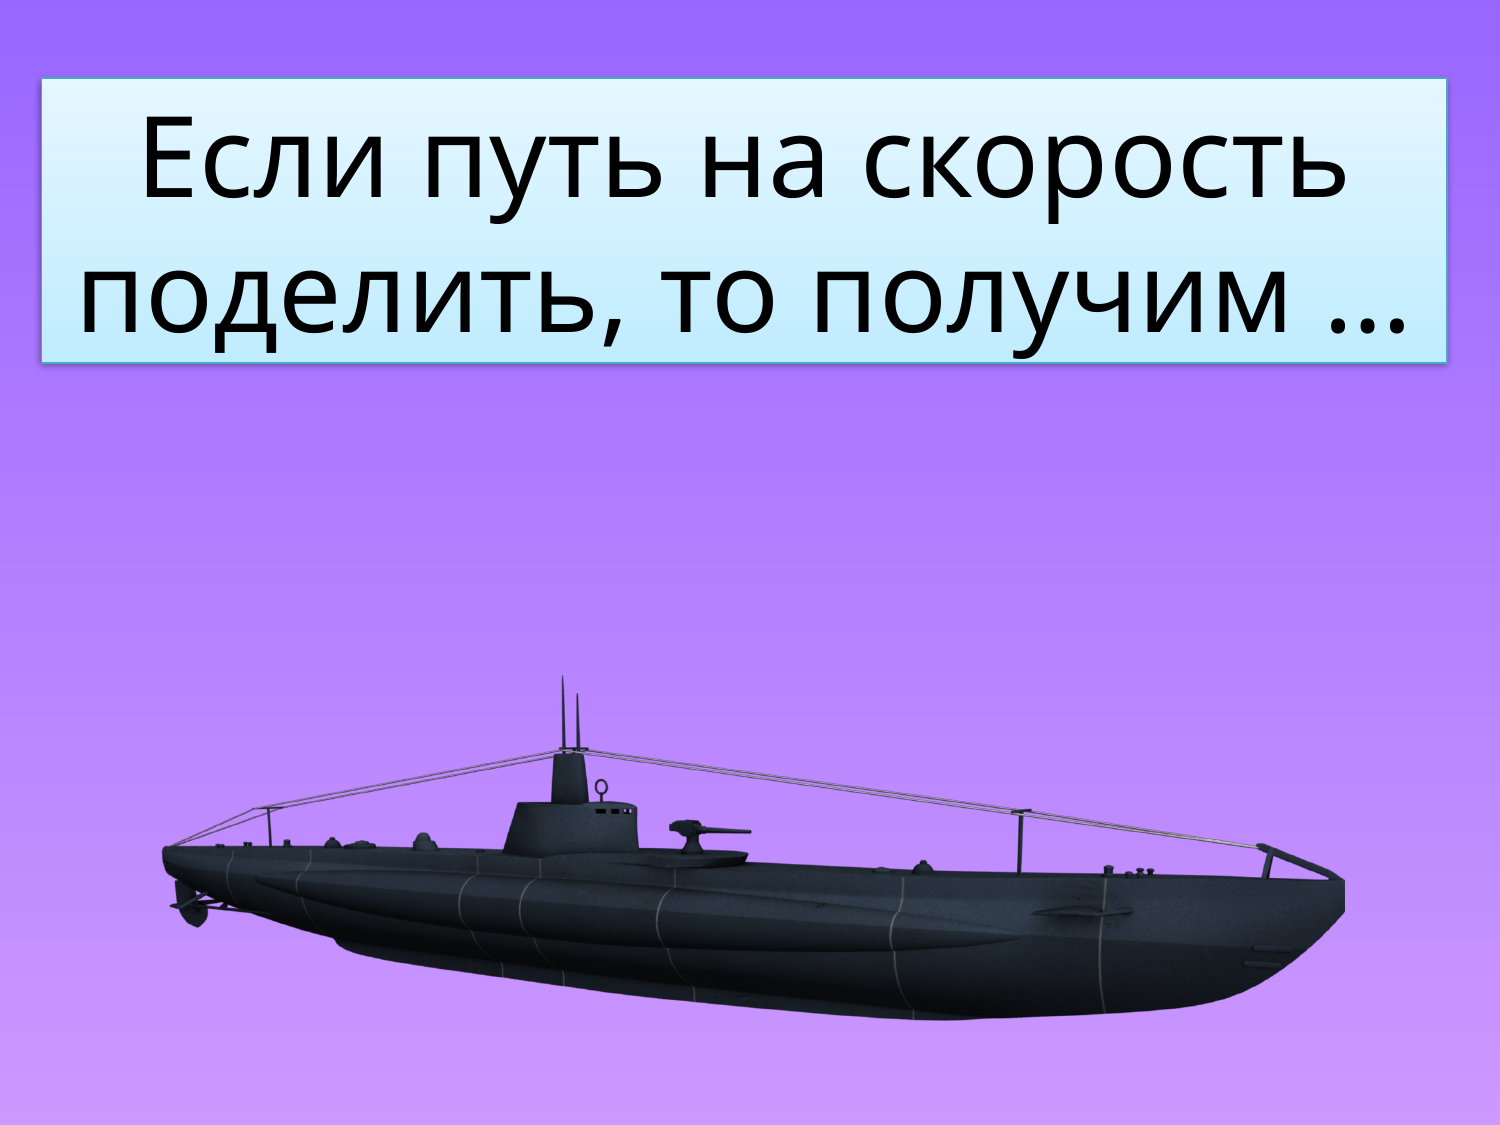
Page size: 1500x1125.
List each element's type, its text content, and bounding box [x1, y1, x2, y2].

text_box Если путь на скорость поделить, то получим … [41, 77, 1448, 364]
picture [159, 656, 1346, 1045]
